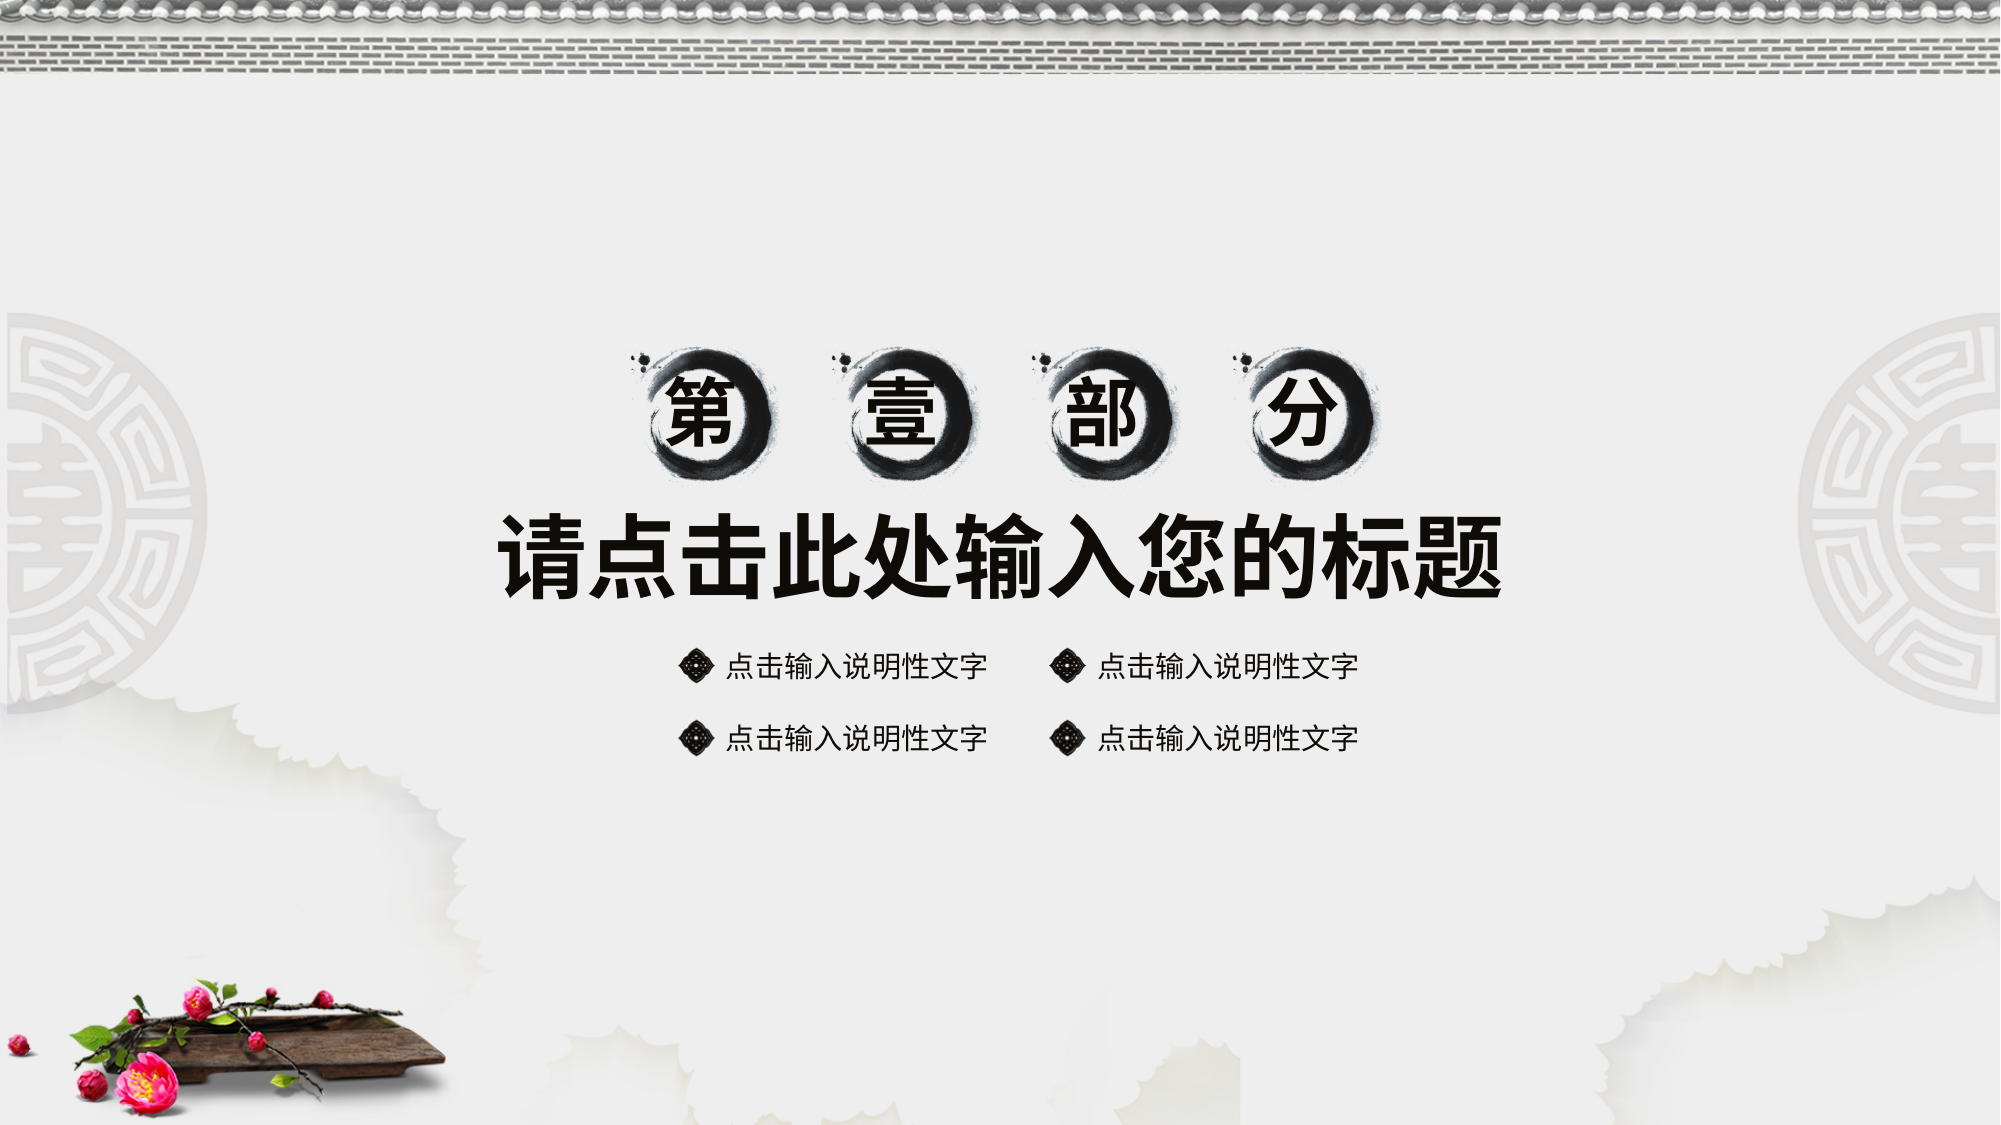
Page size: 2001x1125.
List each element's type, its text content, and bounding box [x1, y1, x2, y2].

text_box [678, 712, 1010, 764]
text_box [1218, 332, 1384, 491]
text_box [1017, 332, 1183, 491]
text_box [678, 640, 1010, 692]
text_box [1049, 712, 1381, 764]
text_box 请点击此处输入您的标题 [478, 492, 1522, 618]
picture [0, 0, 2001, 1125]
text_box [1049, 640, 1381, 692]
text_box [816, 332, 983, 491]
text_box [616, 332, 782, 491]
